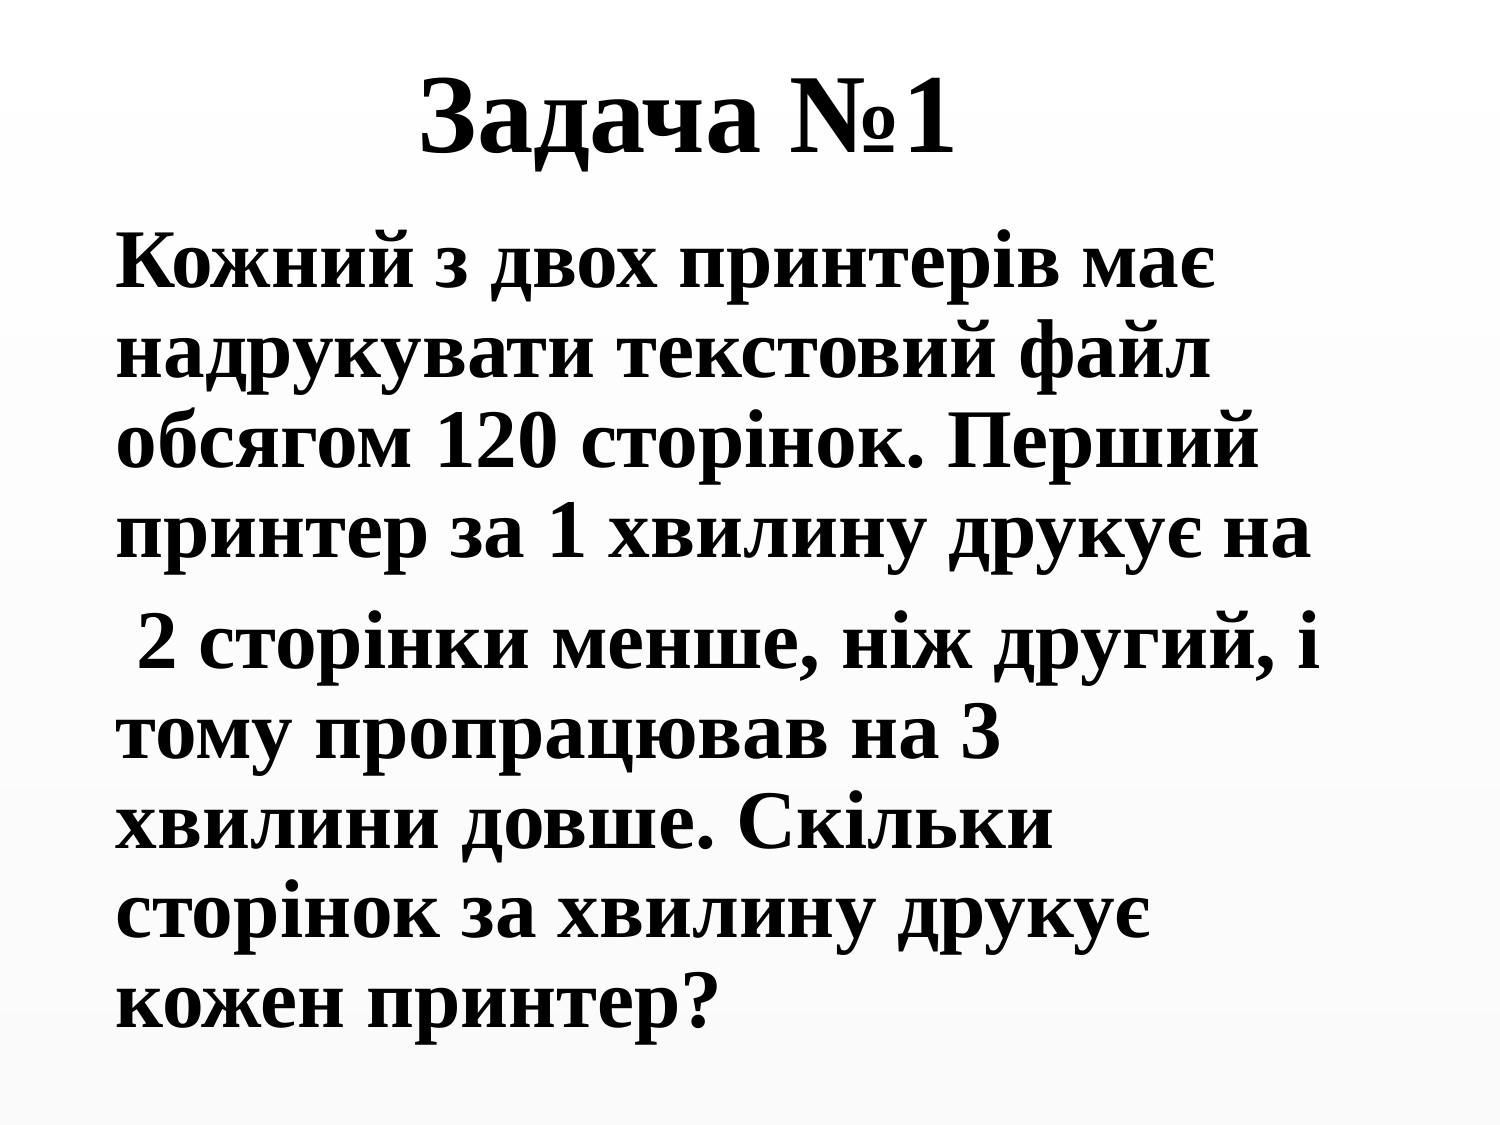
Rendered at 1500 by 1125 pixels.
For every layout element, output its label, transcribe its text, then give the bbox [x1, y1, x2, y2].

title Задача №1 [371, 66, 1005, 185]
subtitle Кожний з двох принтерів має надрукувати текстовий файл обсягом 120 сторінок. Перший принтер за 1 хвилину друкує на 2 сторінки менше, ніж другий, і тому пропрацював на 3 хвилини довше. Скільки сторінок за хвилину друкує кожен принтер? [100, 208, 1348, 1035]
